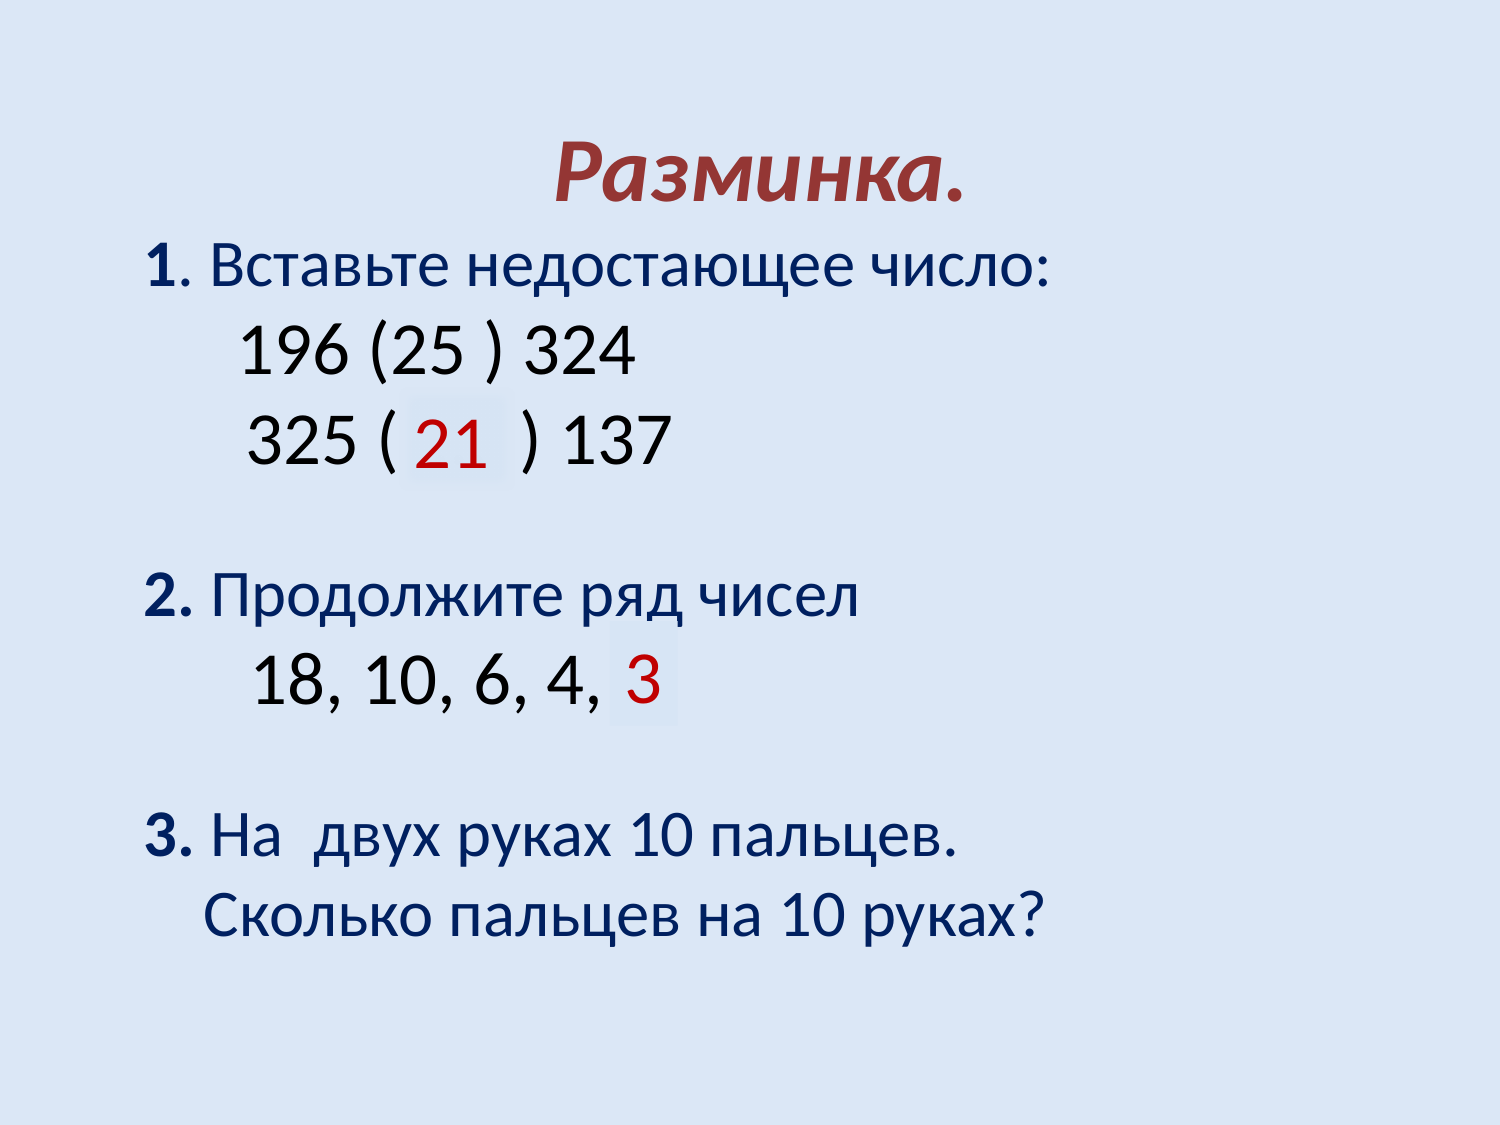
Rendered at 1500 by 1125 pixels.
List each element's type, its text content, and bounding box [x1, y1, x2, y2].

text_box Разминка. 1. Вставьте недостающее число: 196 (25 ) 324 325 ( … ) 137 2. Продолжите ряд чисел 18, 10, 6, 4, … 3. На двух руках 10 пальцев. Сколько пальцев на 10 руках? [218, 164, 1306, 870]
text_box 21 [408, 396, 506, 482]
text_box 3 [609, 621, 678, 726]
